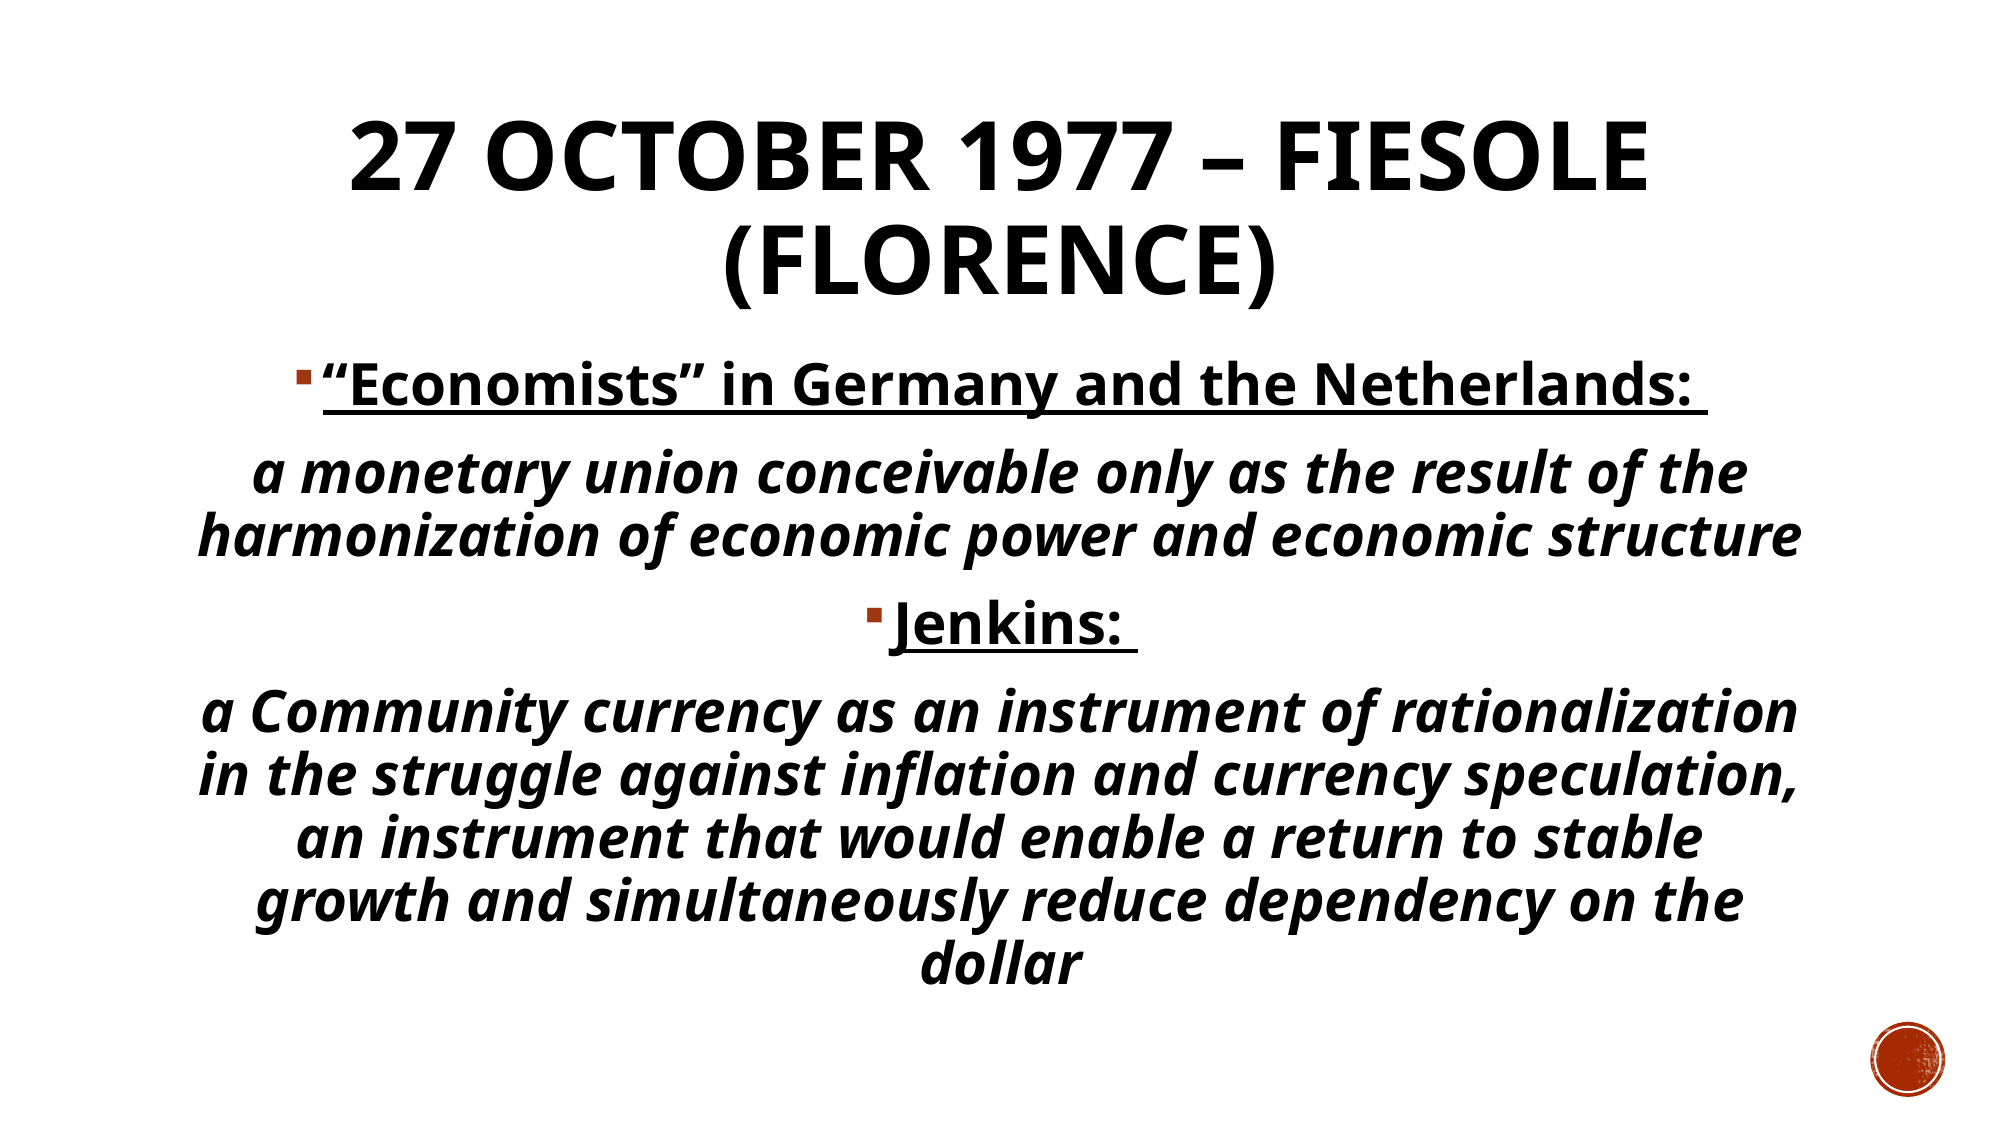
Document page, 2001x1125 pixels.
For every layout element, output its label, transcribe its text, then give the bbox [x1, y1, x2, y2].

title 27 OCTOBER 1977 – FIESOLE (FLORENCE) [175, 79, 1826, 344]
list “Economists” in Germany and the Netherlands: a monetary union conceivable only as the result of the harmonization of economic power and economic structure Jenkins: a Community currency as an instrument of rationalization in the struggle against inflation and currency speculation, an instrument that would enable a return to stable growth and simultaneously reduce dependency on the dollar [175, 348, 1826, 1013]
